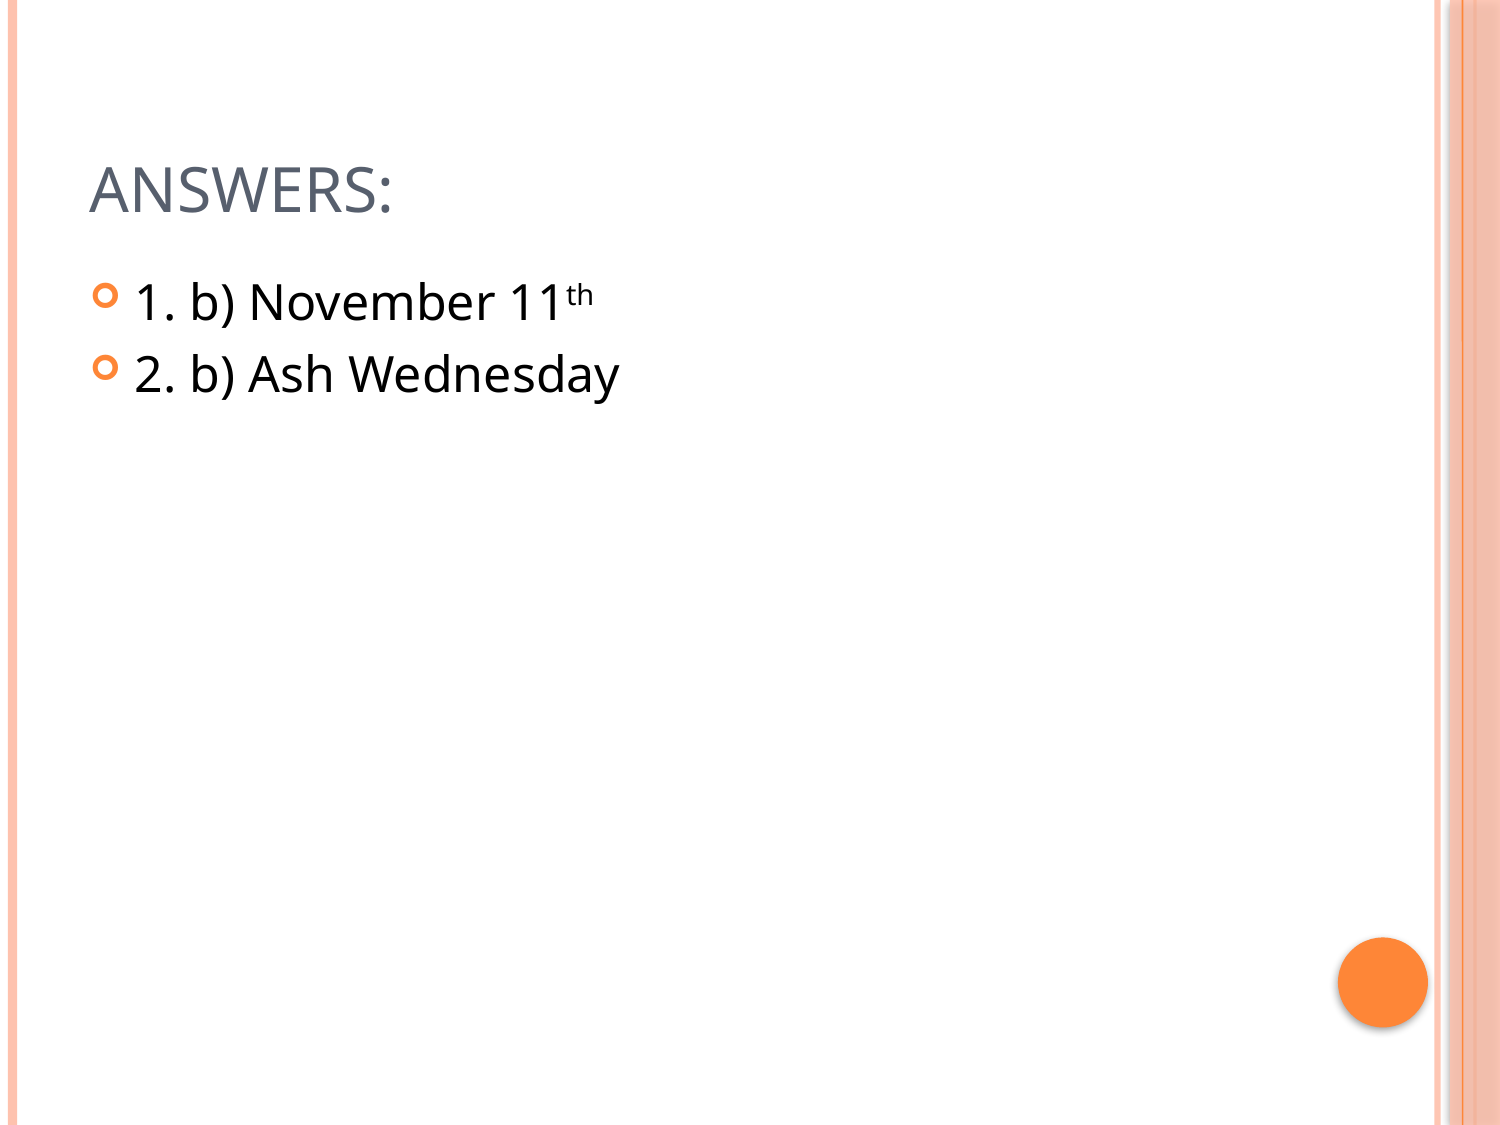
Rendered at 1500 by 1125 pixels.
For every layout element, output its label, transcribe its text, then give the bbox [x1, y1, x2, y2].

title Answers: [75, 45, 1300, 233]
list 1. b) November 11th 2. b) Ash Wednesday [75, 262, 1300, 1062]
